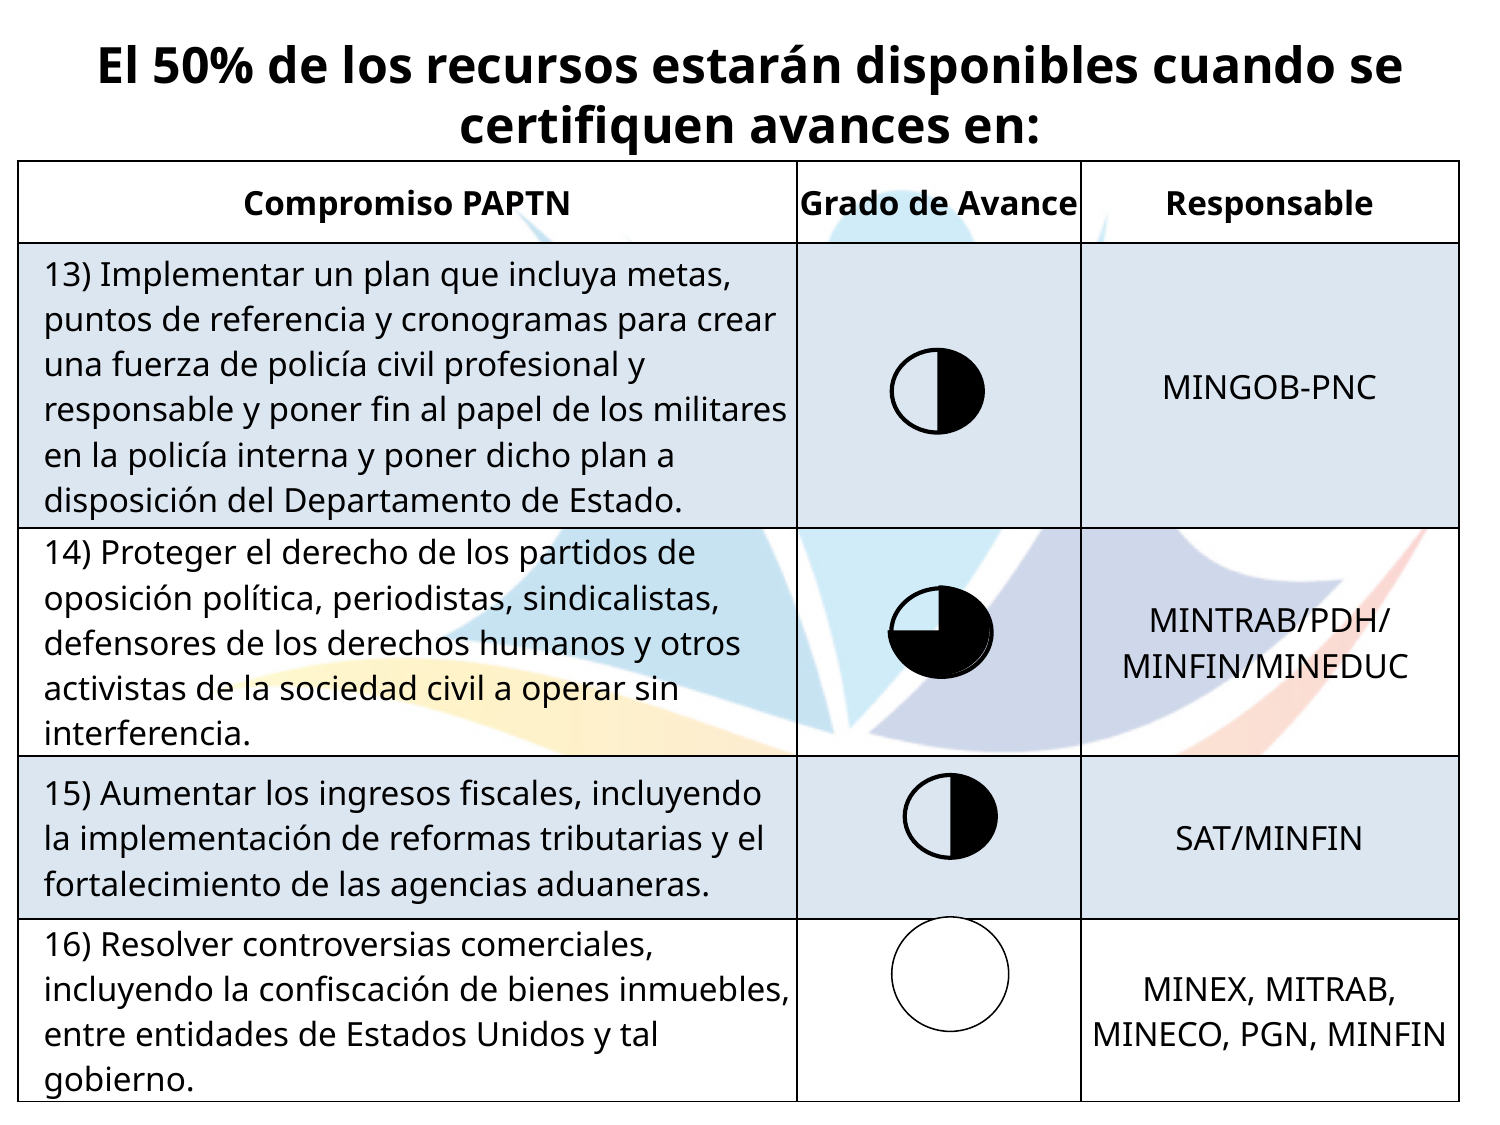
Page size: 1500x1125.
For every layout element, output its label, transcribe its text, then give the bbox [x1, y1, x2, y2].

table_cell MINGOB-PNC [1082, 244, 1458, 527]
table_cell SAT/MINFIN [1082, 757, 1458, 918]
table_header Compromiso PAPTN [19, 162, 796, 242]
table_cell 15) Aumentar los ingresos fiscales, incluyendo la implementación de reformas tributarias y el fortalecimiento de las agencias aduaneras. [19, 757, 796, 918]
table_header Responsable [1082, 162, 1458, 242]
title El 50% de los recursos estarán disponibles cuando se certifiquen avances en: [0, 0, 1500, 188]
table_cell [798, 920, 1080, 1101]
table_cell [798, 244, 1080, 527]
table_cell MINEX, MITRAB, MINECO, PGN, MINFIN [1082, 920, 1458, 1101]
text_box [887, 585, 992, 678]
table_cell MINTRAB/PDH/MINFIN/MINEDUC [1082, 529, 1458, 755]
text_box [889, 914, 1011, 1034]
table_cell [798, 757, 1080, 918]
table_cell 13) Implementar un plan que incluya metas, puntos de referencia y cronogramas para crear una fuerza de policía civil profesional y responsable y poner fin al papel de los militares en la policía interna y poner dicho plan a disposición del Departamento de Estado. [19, 244, 796, 527]
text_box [891, 349, 984, 433]
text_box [904, 774, 997, 858]
table_cell 16) Resolver controversias comerciales, incluyendo la confiscación de bienes inmuebles, entre entidades de Estados Unidos y tal gobierno. [19, 920, 796, 1101]
table_cell [798, 529, 1080, 755]
table_header Grado de Avance [798, 162, 1080, 242]
table_cell 14) Proteger el derecho de los partidos de oposición política, periodistas, sindicalistas, defensores de los derechos humanos y otros activistas de la sociedad civil a operar sin interferencia. [19, 529, 796, 755]
